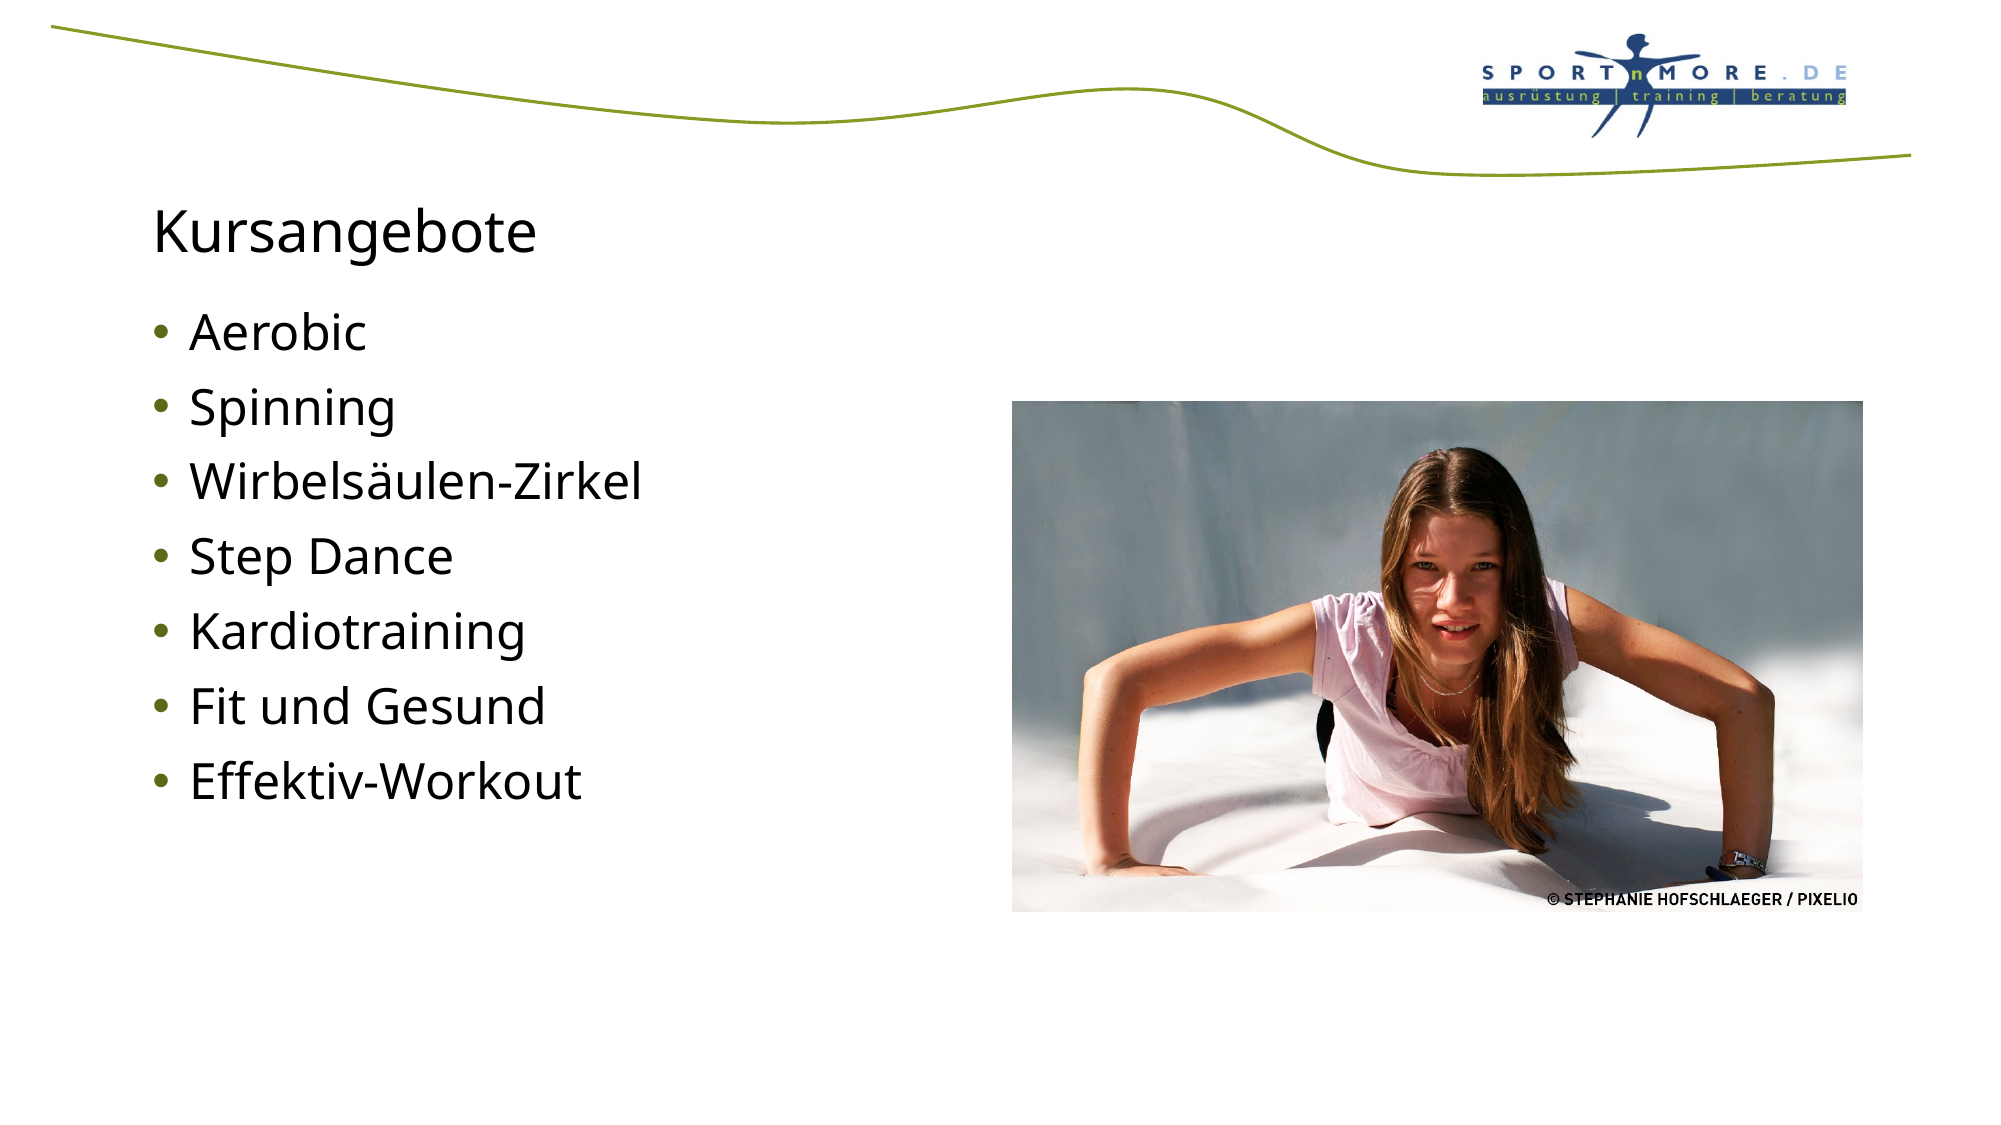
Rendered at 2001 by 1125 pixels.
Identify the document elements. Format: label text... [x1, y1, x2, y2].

list Aerobic Spinning Wirbelsäulen-Zirkel Step Dance Kardiotraining Fit und Gesund Effektiv-Workout [137, 299, 988, 1014]
title Kursangebote [137, 188, 1863, 278]
picture [1481, 33, 1863, 138]
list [1012, 401, 1863, 912]
